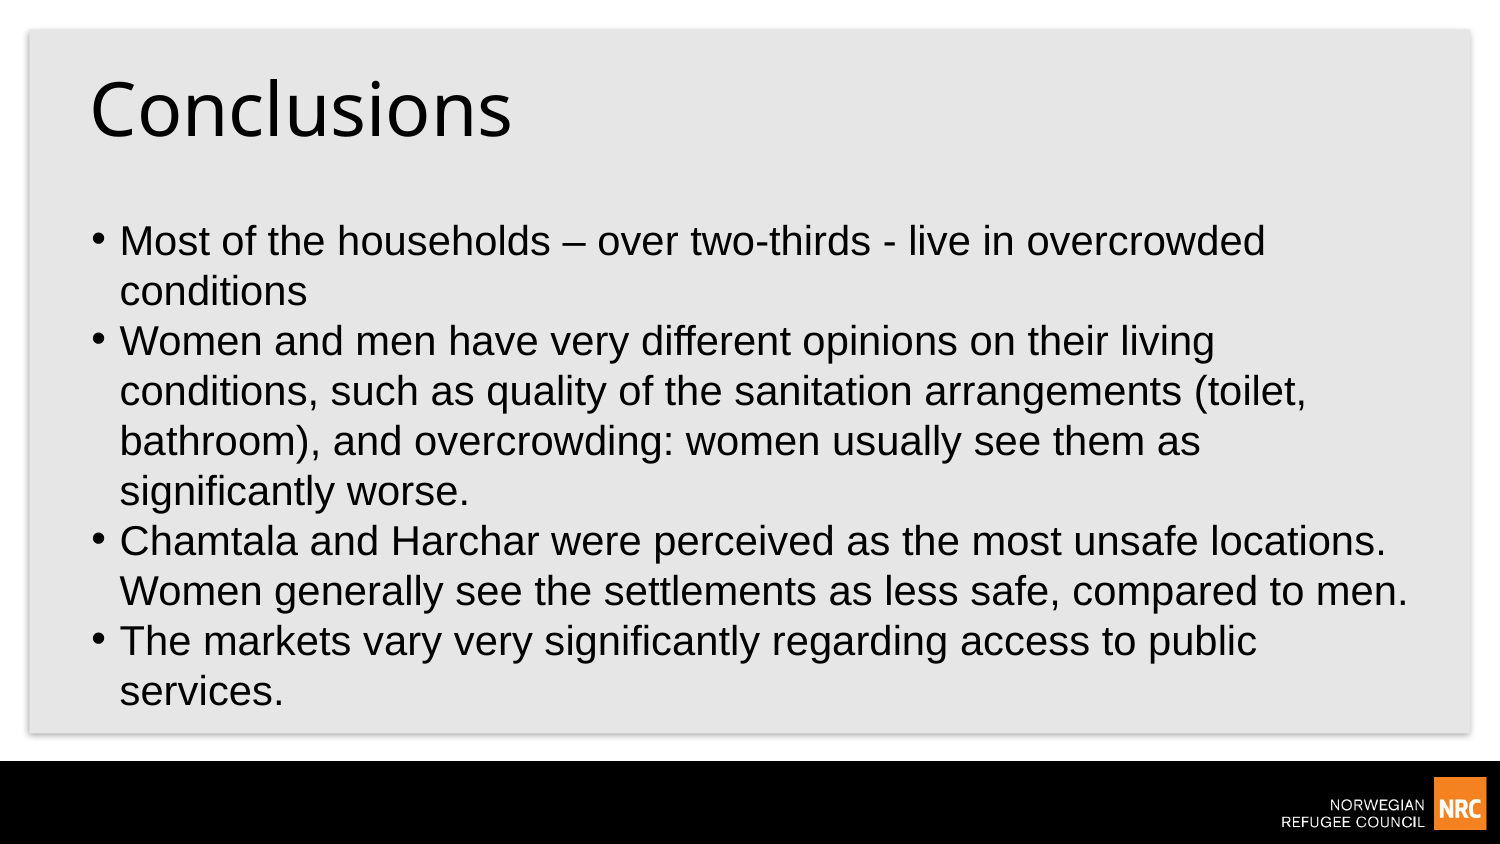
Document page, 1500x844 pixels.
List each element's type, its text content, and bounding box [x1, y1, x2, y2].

title Conclusions [75, 54, 1425, 196]
subtitle Most of the households – over two-thirds - live in overcrowded conditions Women and men have very different opinions on their living conditions, such as quality of the sanitation arrangements (toilet, bathroom), and overcrowding: women usually see them as significantly worse. Chamtala and Harchar were perceived as the most unsafe locations. Women generally see the settlements as less safe, compared to men. The markets vary very significantly regarding access to public services. [76, 206, 1425, 689]
